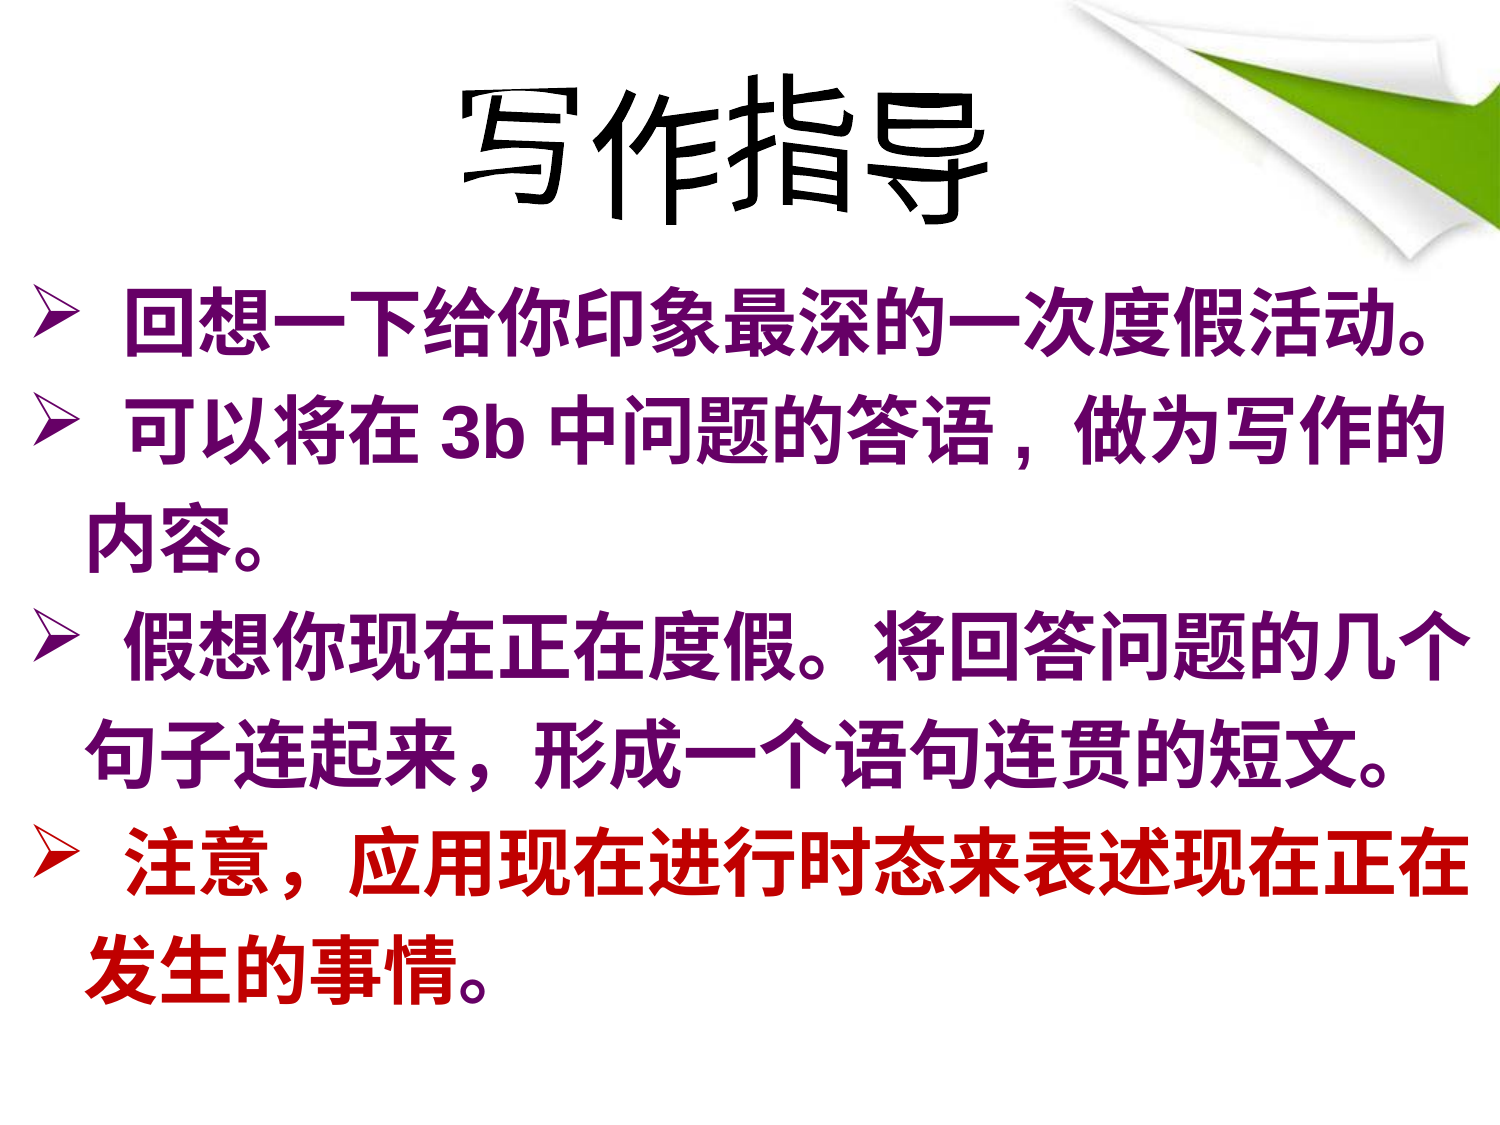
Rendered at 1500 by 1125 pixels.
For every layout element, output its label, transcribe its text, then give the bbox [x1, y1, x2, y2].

picture [0, 0, 1500, 1125]
list 回想一下给你印象最深的一次度假活动。 可以将在3b中问题的答语, 做为写作的内容。 假想你现在正在度假。将回答问题的几个句子连起来，形成一个语句连贯的短文。 注意，应用现在进行时态来表述现在正在发生的事情。 [12, 249, 1500, 1075]
